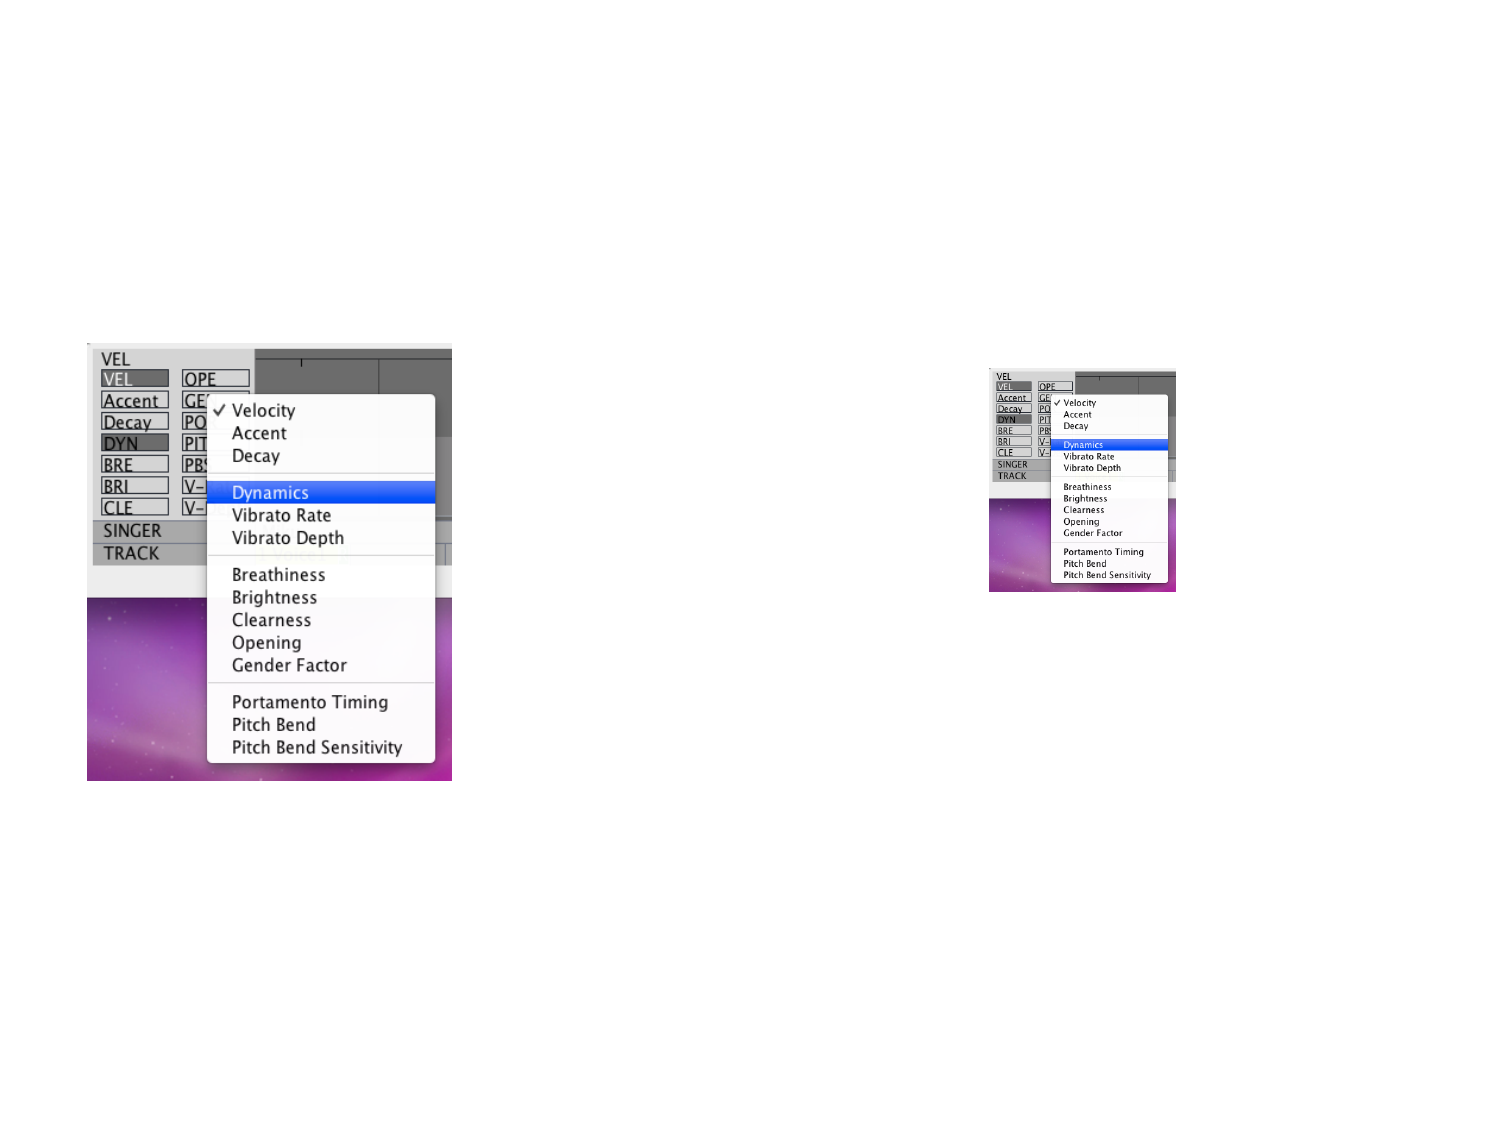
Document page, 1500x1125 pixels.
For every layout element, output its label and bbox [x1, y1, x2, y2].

picture [86, 343, 452, 782]
picture [989, 368, 1176, 592]
